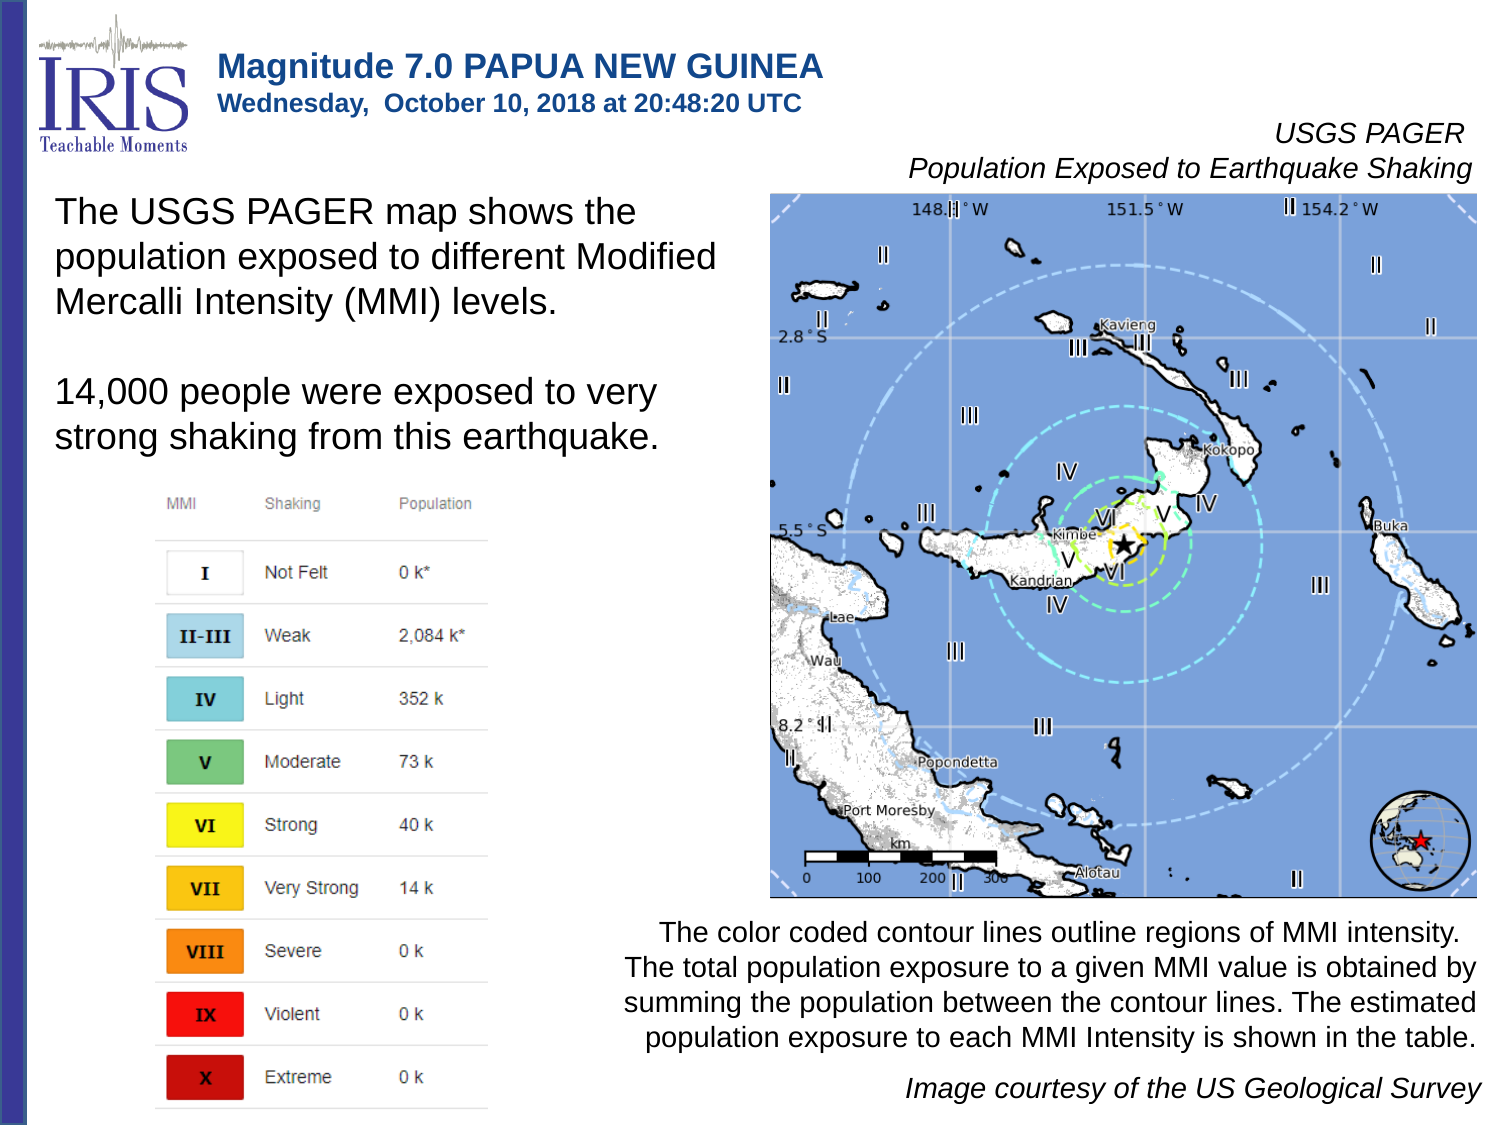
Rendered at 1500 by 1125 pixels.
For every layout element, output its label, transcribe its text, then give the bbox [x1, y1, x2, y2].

text_box Magnitude 7.0 PAPUA NEW GUINEA Wednesday, October 10, 2018 at 20:48:20 UTC [202, 0, 1499, 125]
picture [770, 193, 1477, 899]
text_box The USGS PAGER map shows the population exposed to different Modified Mercalli Intensity (MMI) levels. 14,000 people were exposed to very strong shaking from this earthquake. [39, 179, 763, 465]
text_box USGS PAGER Population Exposed to Earthquake Shaking [850, 125, 1489, 193]
picture [39, 12, 188, 165]
text_box The color coded contour lines outline regions of MMI intensity. The total population exposure to a given MMI value is obtained by summing the population between the contour lines. The estimated population exposure to each MMI Intensity is shown in the table. [546, 905, 1493, 1061]
text_box [0, 0, 27, 1125]
picture [155, 477, 488, 1113]
text_box Image courtesy of the US Geological Survey [890, 1061, 1500, 1112]
